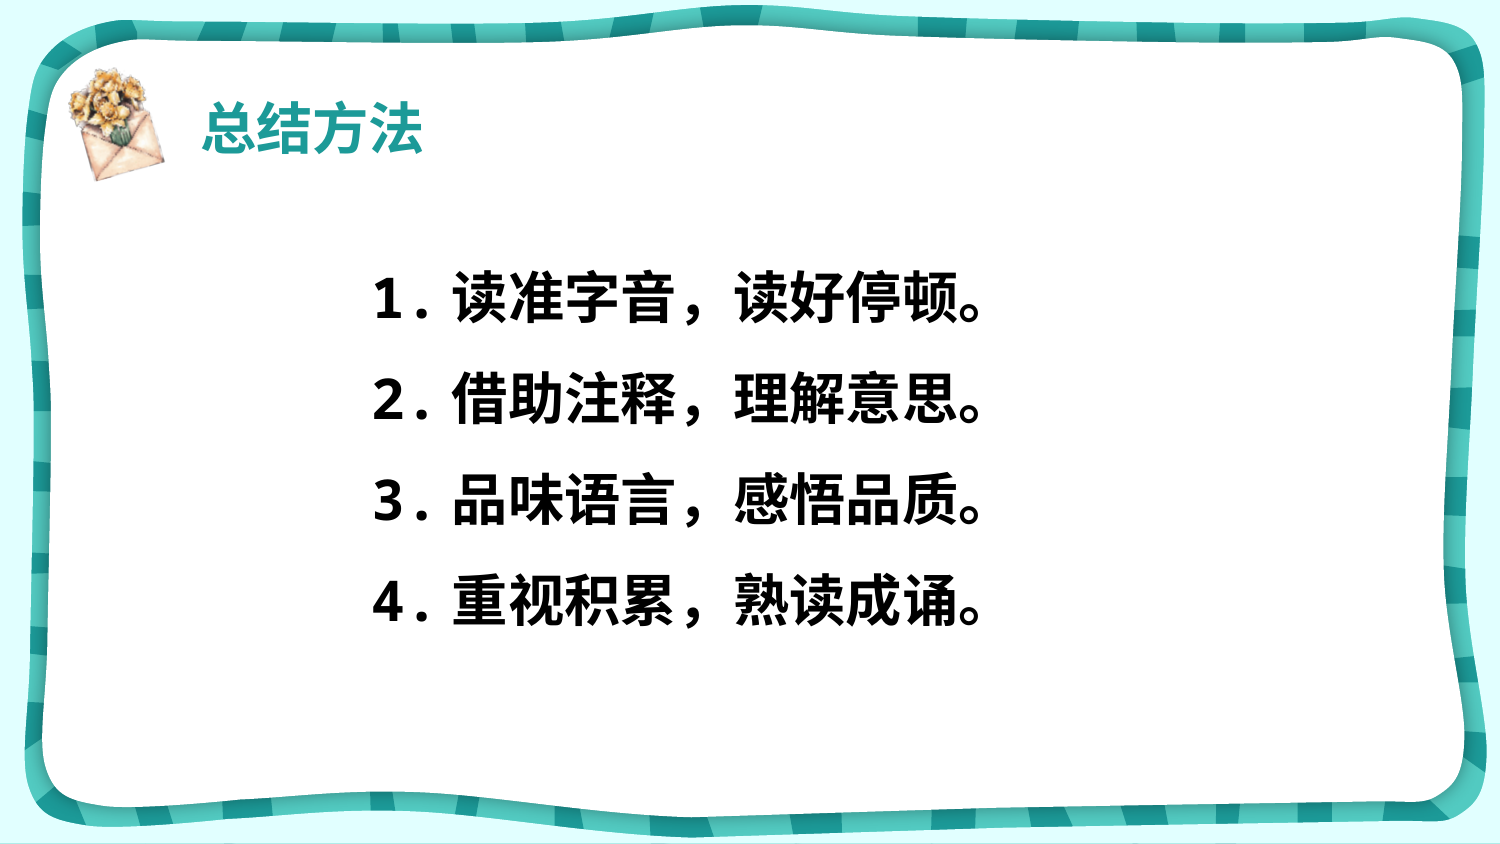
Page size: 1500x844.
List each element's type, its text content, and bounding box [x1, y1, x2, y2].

text_box 总结方法 [188, 87, 531, 167]
picture [31, 15, 188, 188]
text_box 1.读准字音，读好停顿。 2.借助注释，理解意思。 3.品味语言，感悟品质。 4.重视积累，熟读成诵。 [359, 222, 1075, 639]
